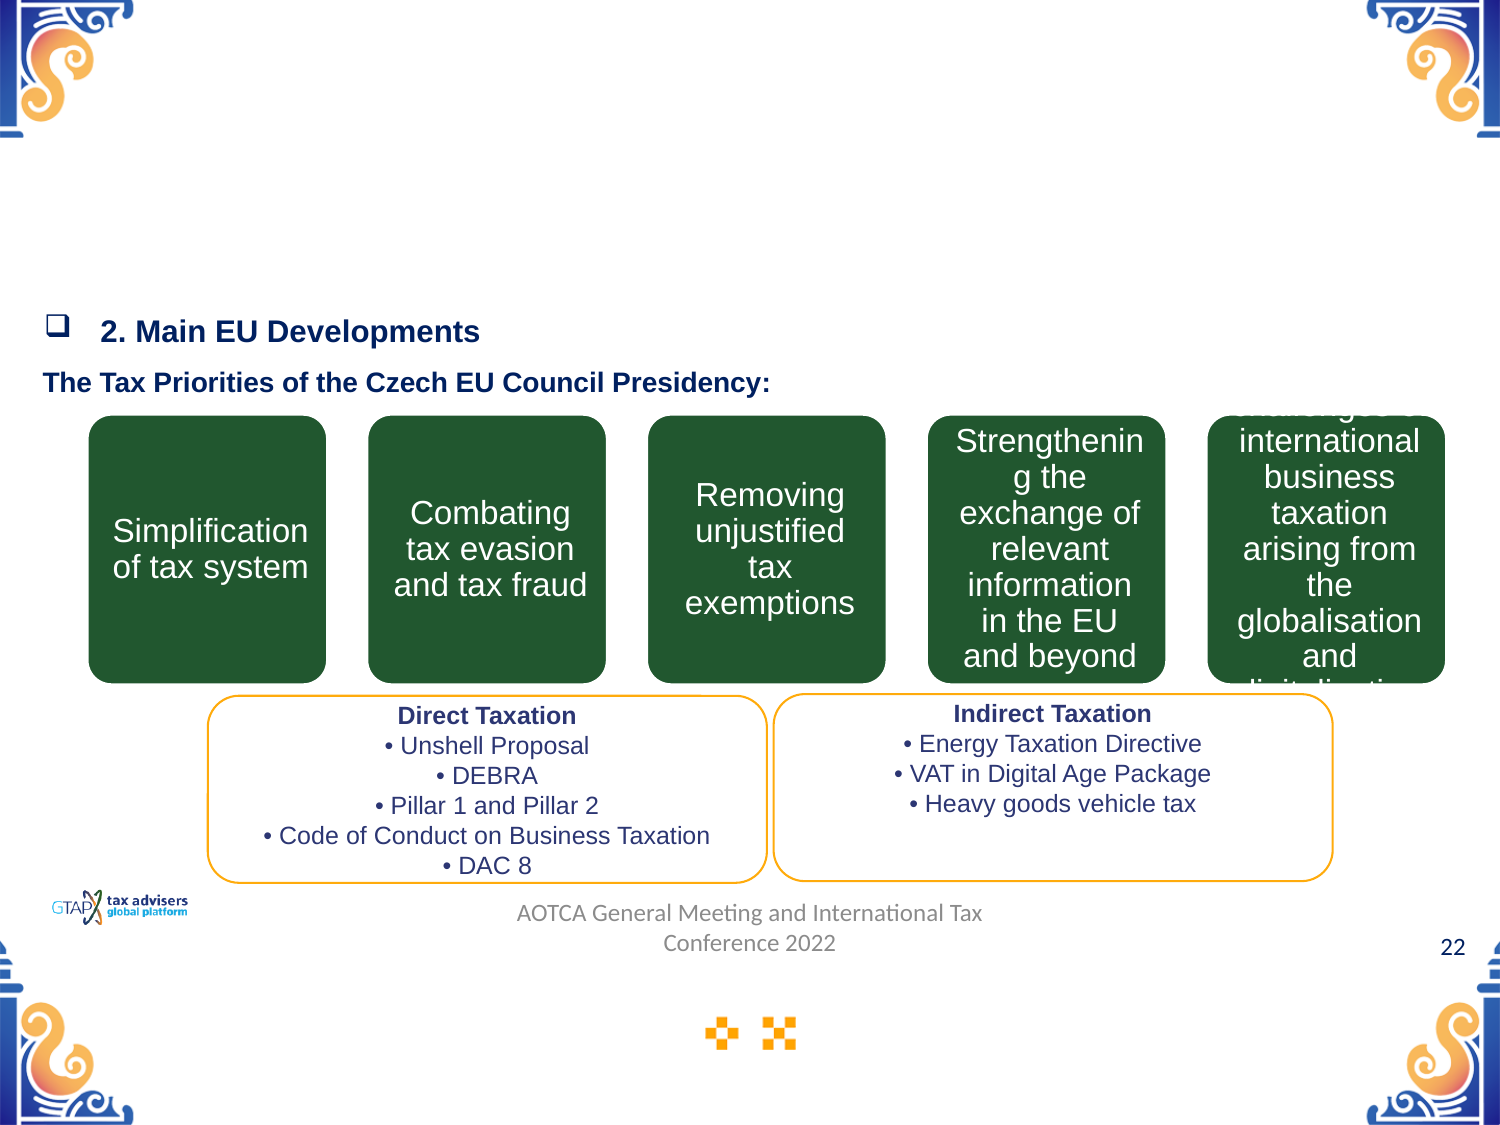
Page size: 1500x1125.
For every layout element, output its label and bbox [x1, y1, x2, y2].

text_box [87, 414, 1447, 685]
picture [0, 0, 1500, 1125]
